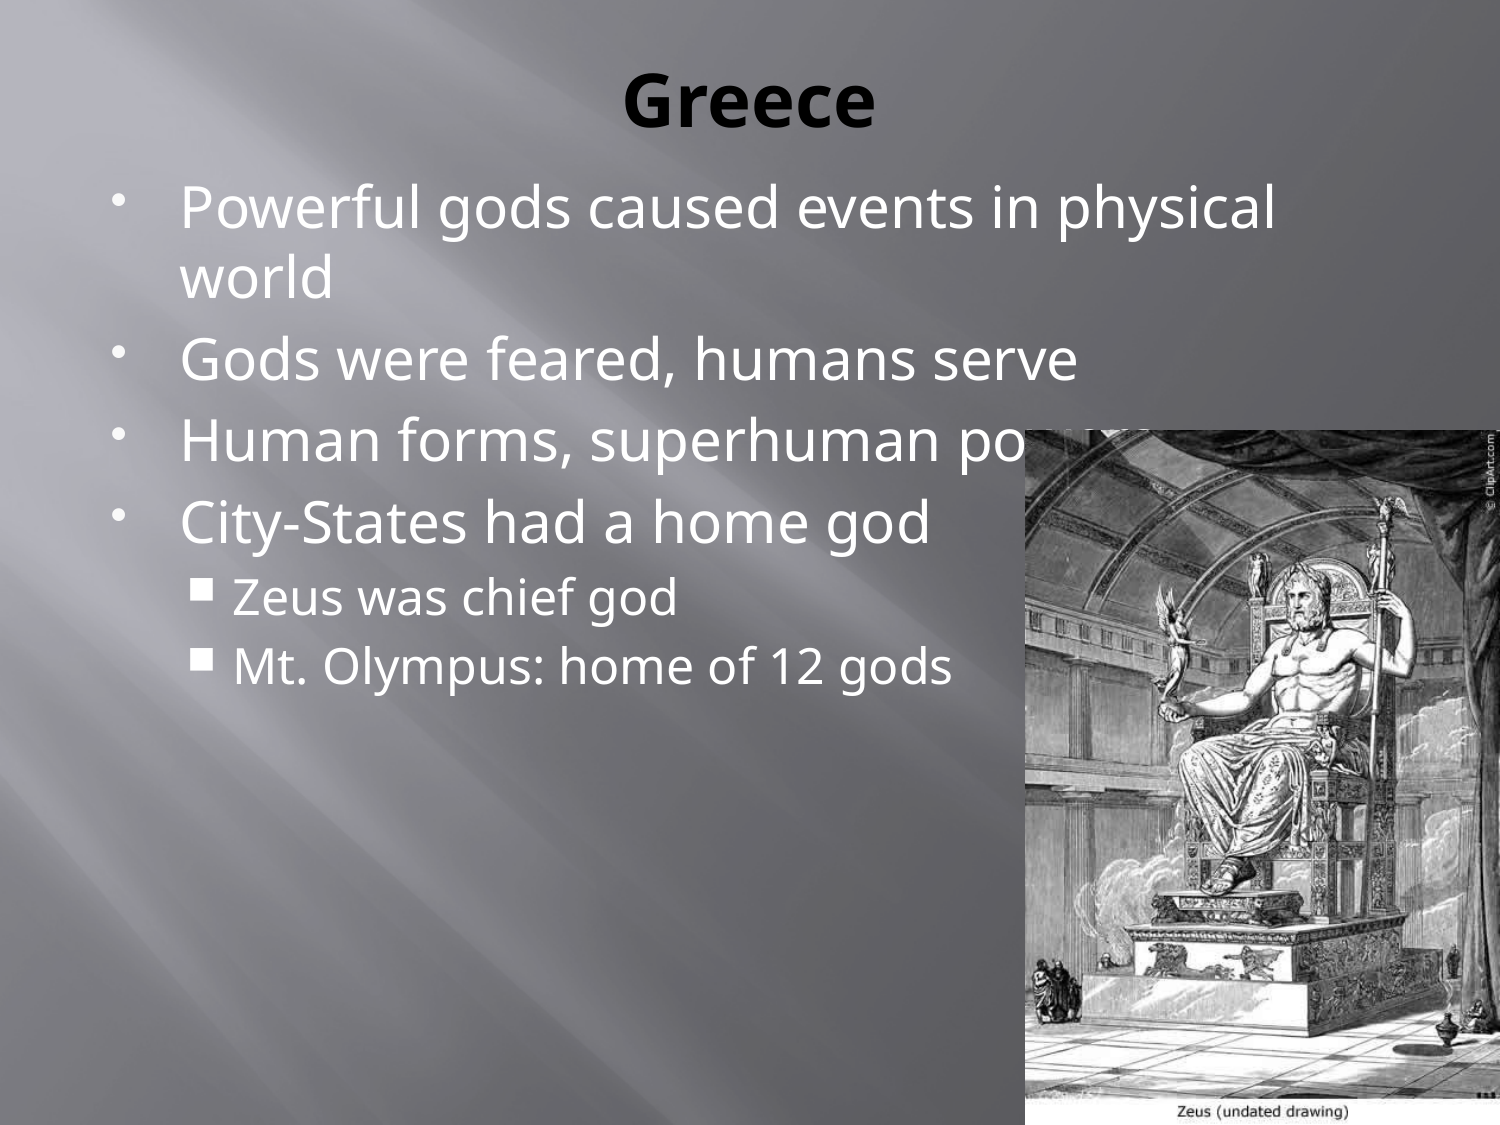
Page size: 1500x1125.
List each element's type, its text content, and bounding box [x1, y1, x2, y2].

list Powerful gods caused events in physical world Gods were feared, humans serve Human forms, superhuman powers City-States had a home god Zeus was chief god Mt. Olympus: home of 12 gods [74, 162, 1426, 1036]
picture [1024, 429, 1500, 1125]
title Greece [75, 45, 1425, 150]
